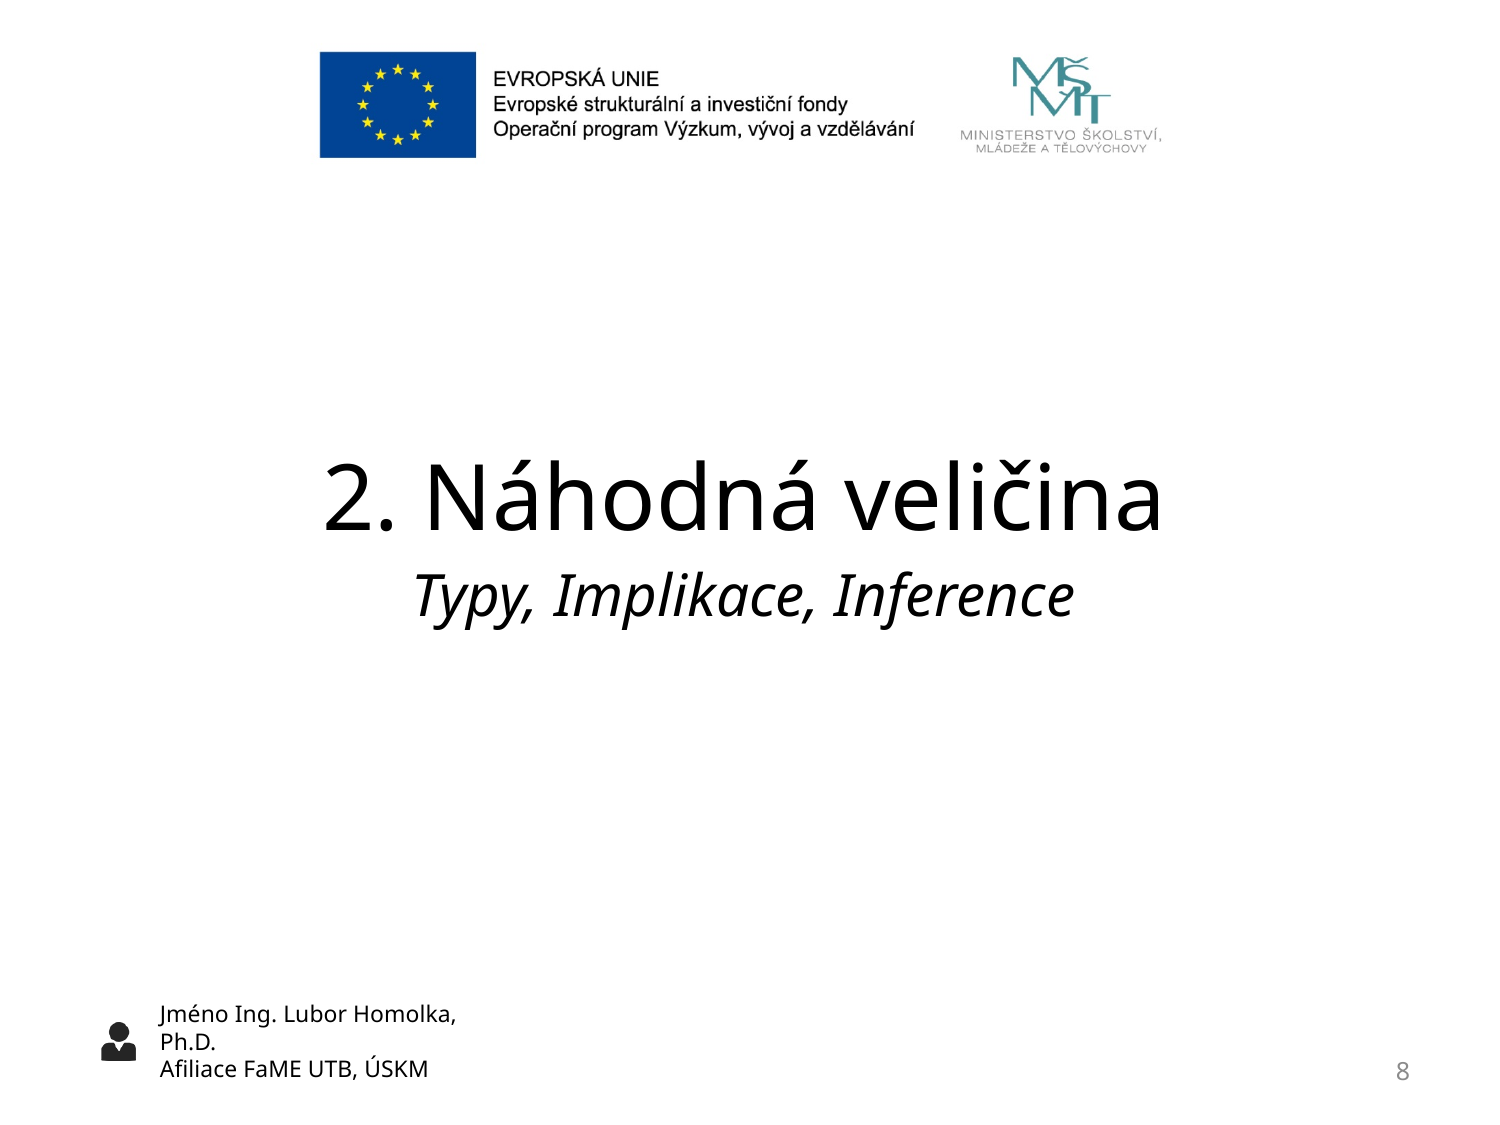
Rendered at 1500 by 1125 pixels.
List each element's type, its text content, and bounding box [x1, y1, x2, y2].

picture [101, 1021, 136, 1062]
title 2. Náhodná veličina [112, 373, 1376, 615]
footer Jméno Ing. Lubor Homolka, Ph.D. Afiliace FaME UTB, ÚSKM [145, 999, 526, 1083]
subtitle Typy, Implikace, Inference [218, 550, 1269, 839]
slide_number 8 [1074, 1042, 1425, 1103]
picture [267, 0, 1213, 210]
